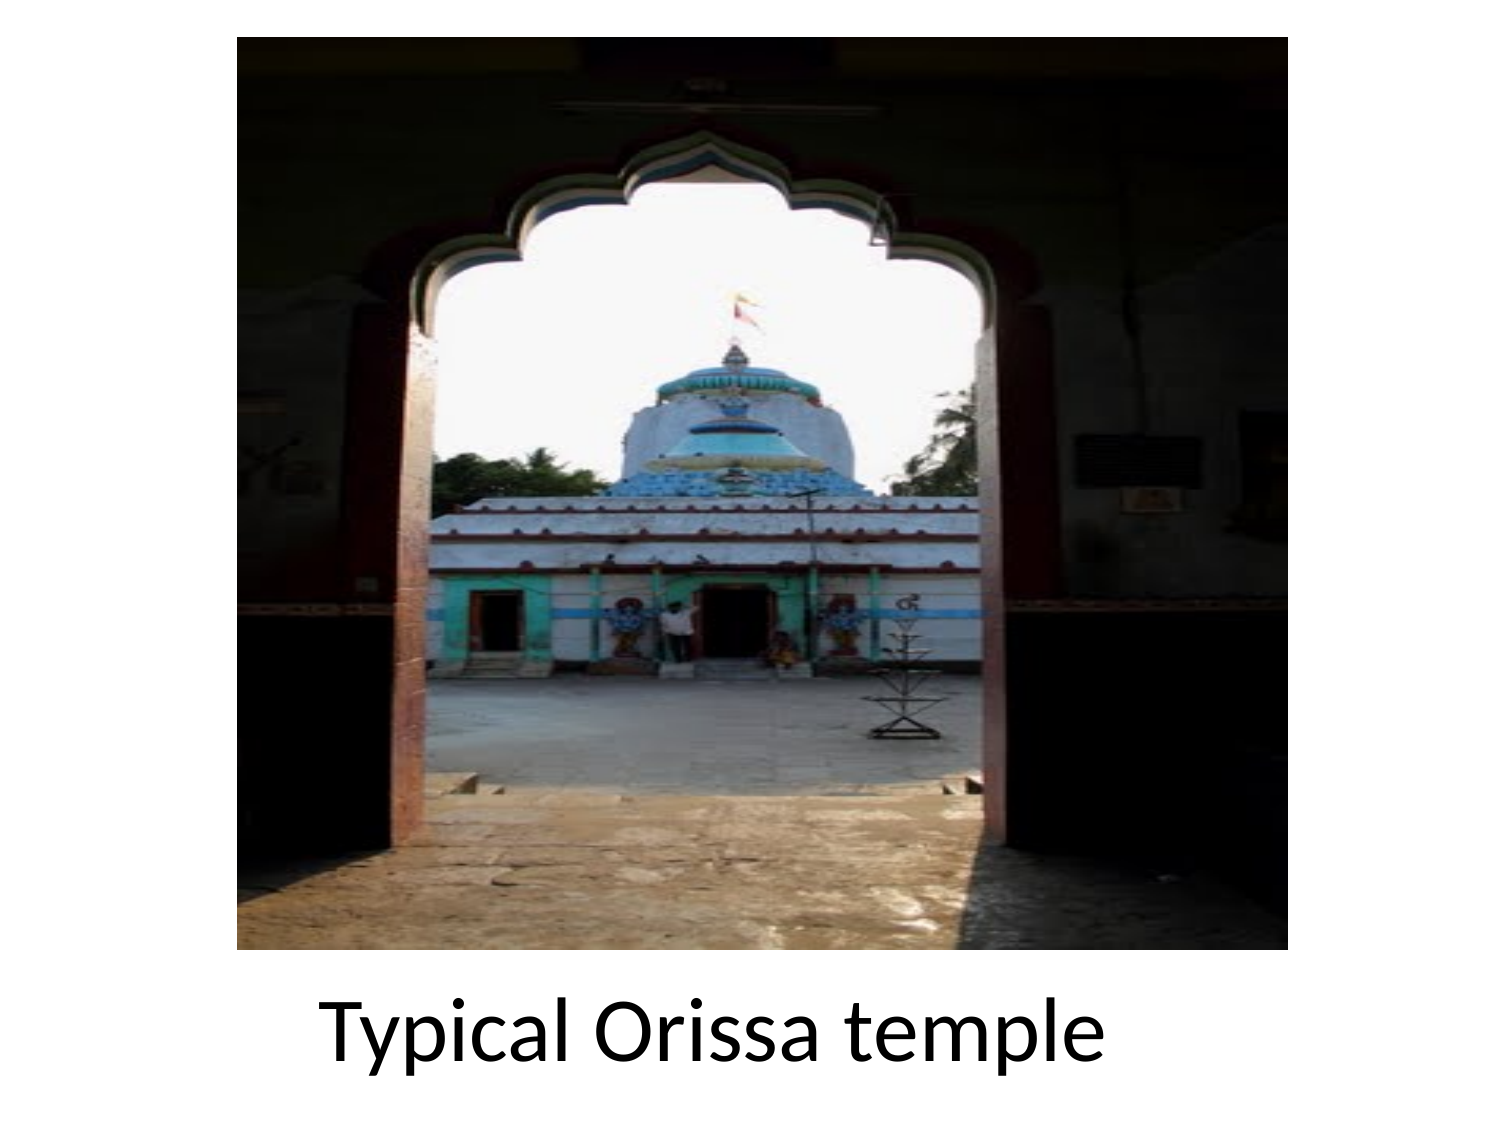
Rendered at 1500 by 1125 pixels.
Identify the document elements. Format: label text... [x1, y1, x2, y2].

text_box Typical Orissa temple [304, 962, 1123, 1088]
picture [237, 37, 1288, 951]
